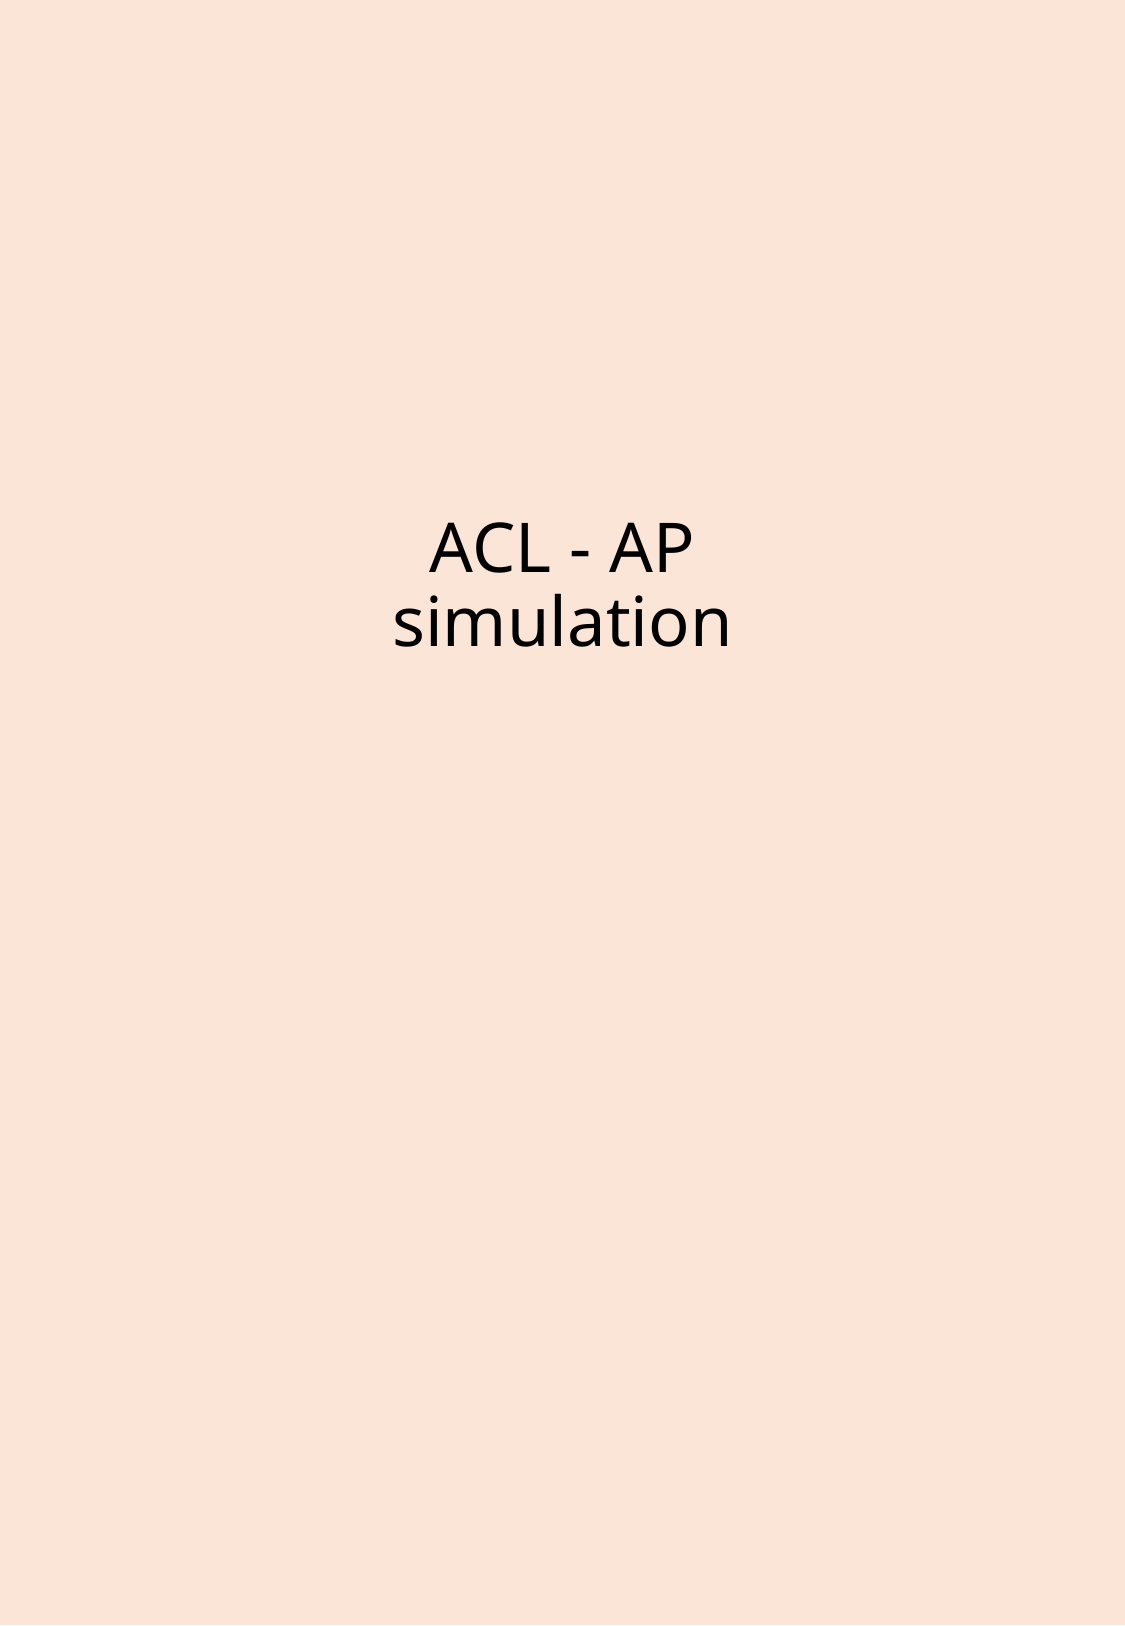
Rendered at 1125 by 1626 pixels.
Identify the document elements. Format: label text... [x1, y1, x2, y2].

title ACL - AP simulation [269, 430, 856, 745]
